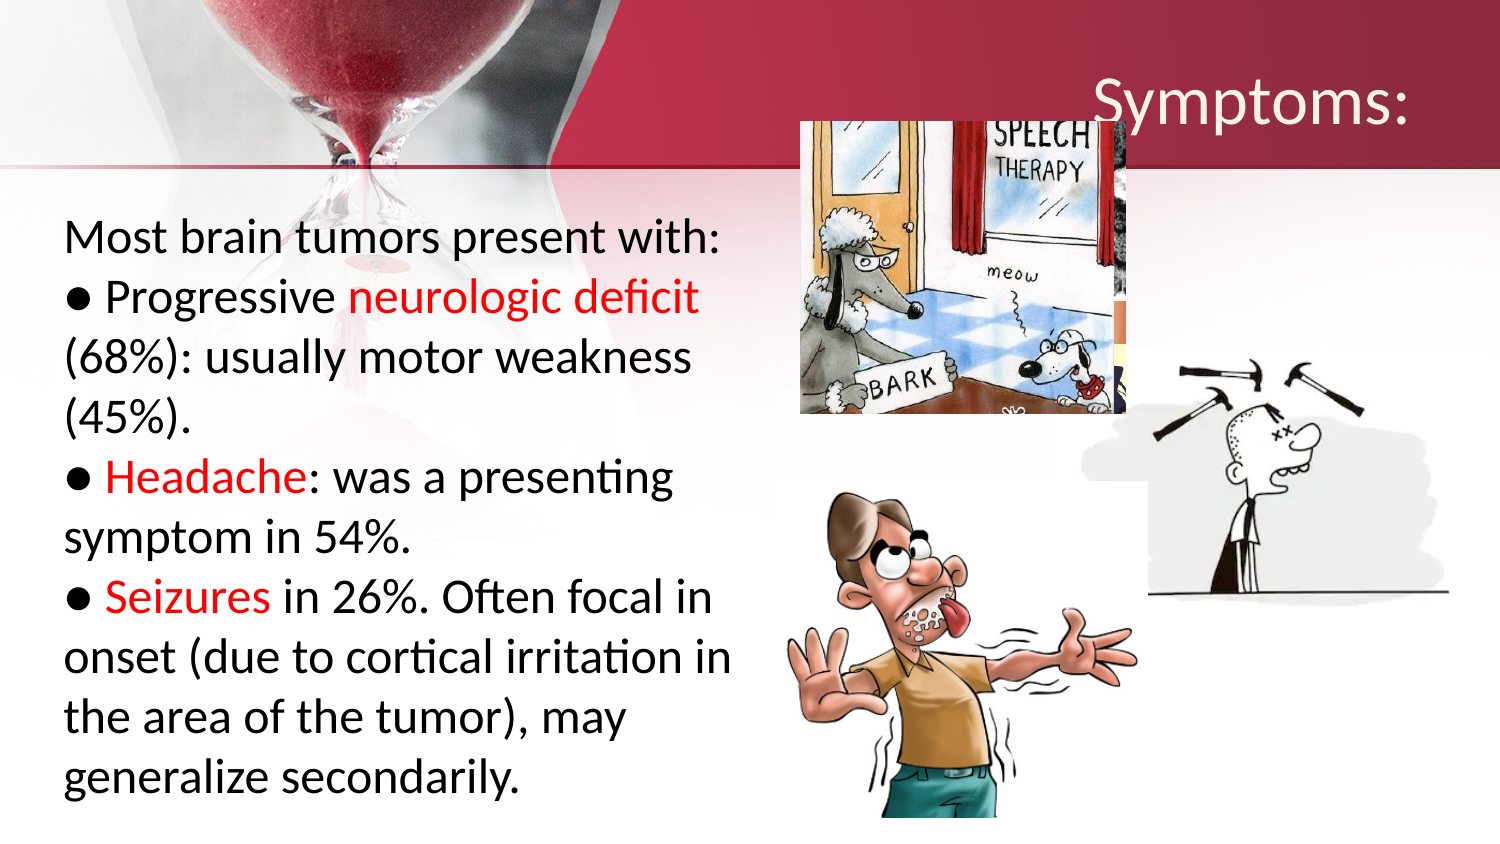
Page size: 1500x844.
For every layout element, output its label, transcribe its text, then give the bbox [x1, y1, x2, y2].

text_box Most brain tumors present with: ● Progressive neurologic deficit (68%): usually motor weakness (45%). ● Headache: was a presenting symptom in 54%. ● Seizures in 26%. Often focal in onset (due to cortical irritation in the area of the tumor), may generalize secondarily. [48, 196, 750, 812]
title Symptoms: [73, 46, 1427, 147]
picture [0, 0, 1500, 844]
